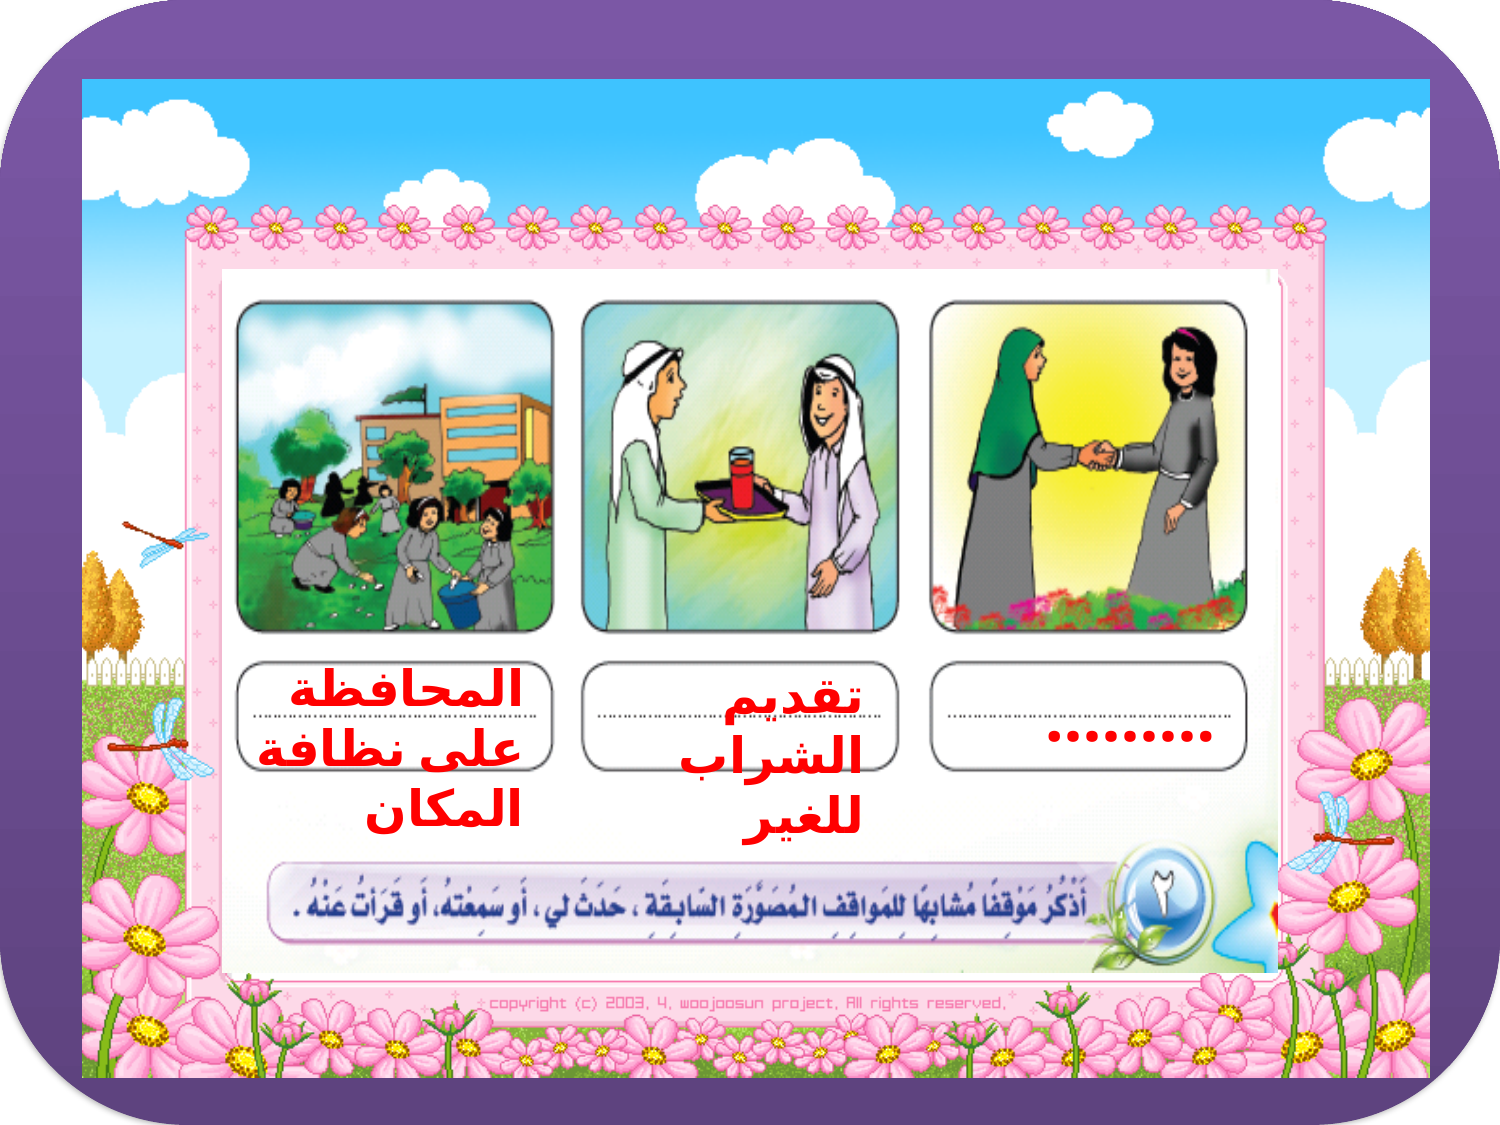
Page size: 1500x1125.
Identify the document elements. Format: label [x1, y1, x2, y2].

text_box [0, 0, 1500, 1125]
picture [81, 79, 1430, 1079]
